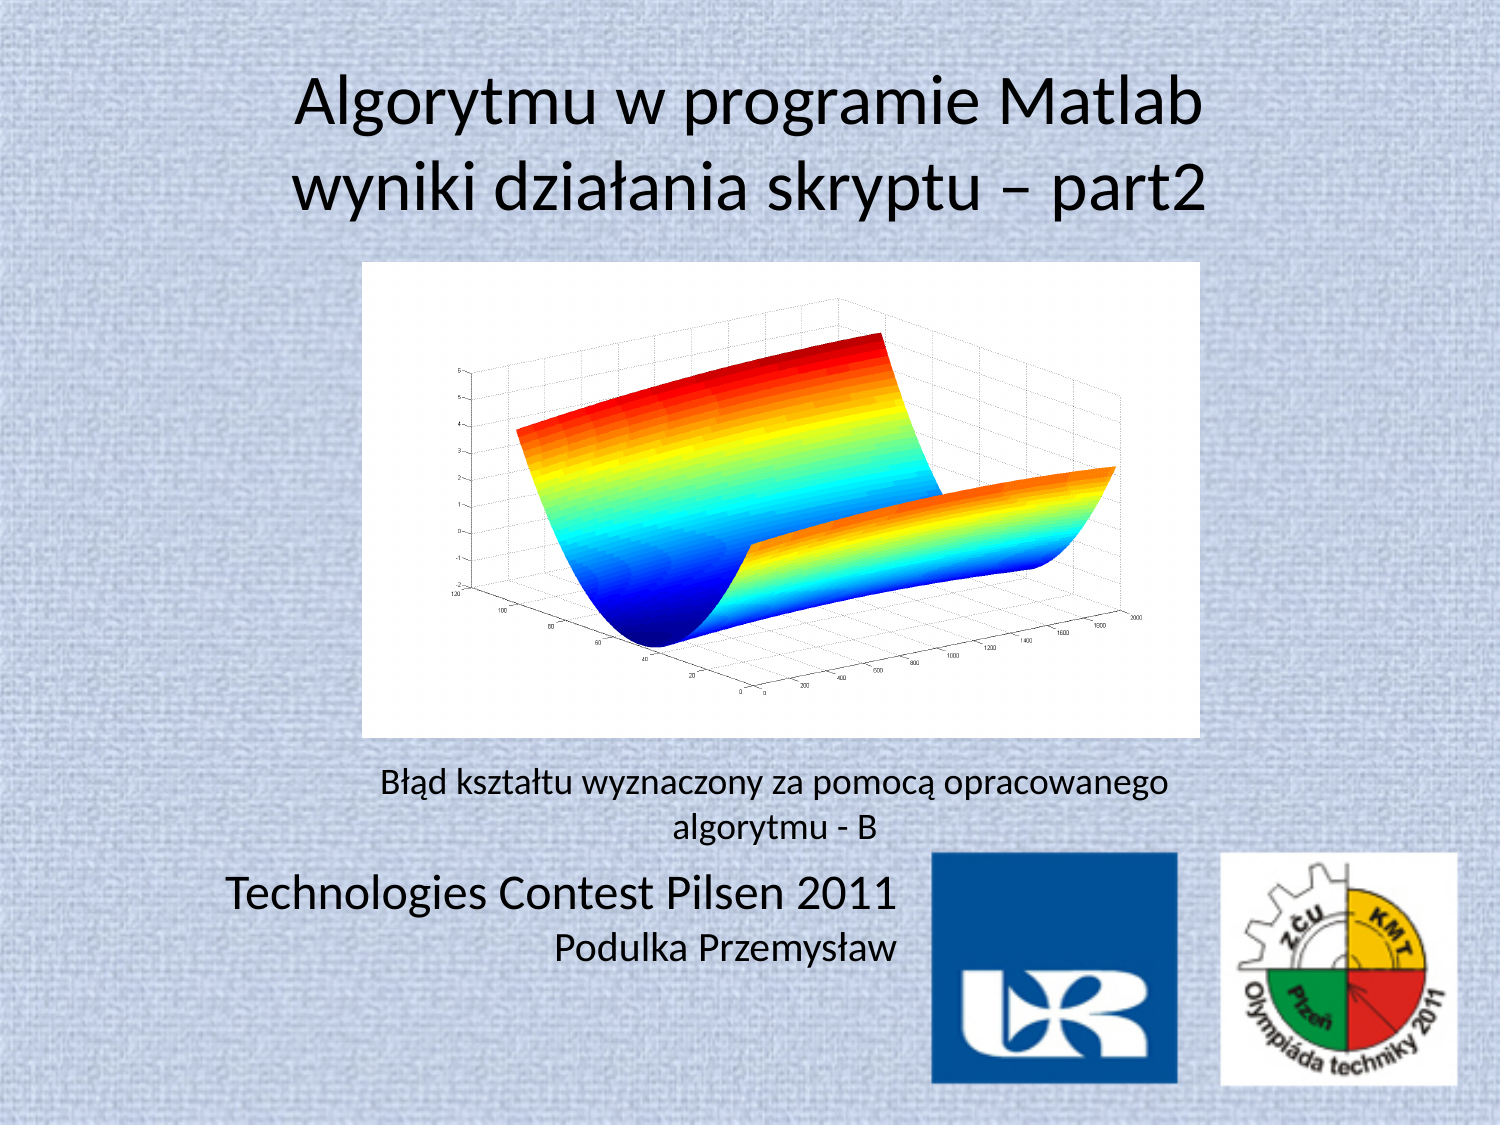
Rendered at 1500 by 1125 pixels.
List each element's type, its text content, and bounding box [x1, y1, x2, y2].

text_box Błąd kształtu wyznaczony za pomocą opracowanego algorytmu - B [350, 749, 1200, 855]
picture [0, 0, 1500, 1125]
text_box Technologies Contest Pilsen 2011 Podulka Przemysław [74, 849, 913, 1075]
title Algorytmu w programie Matlab wyniki działania skryptu – part2 [75, 45, 1425, 233]
